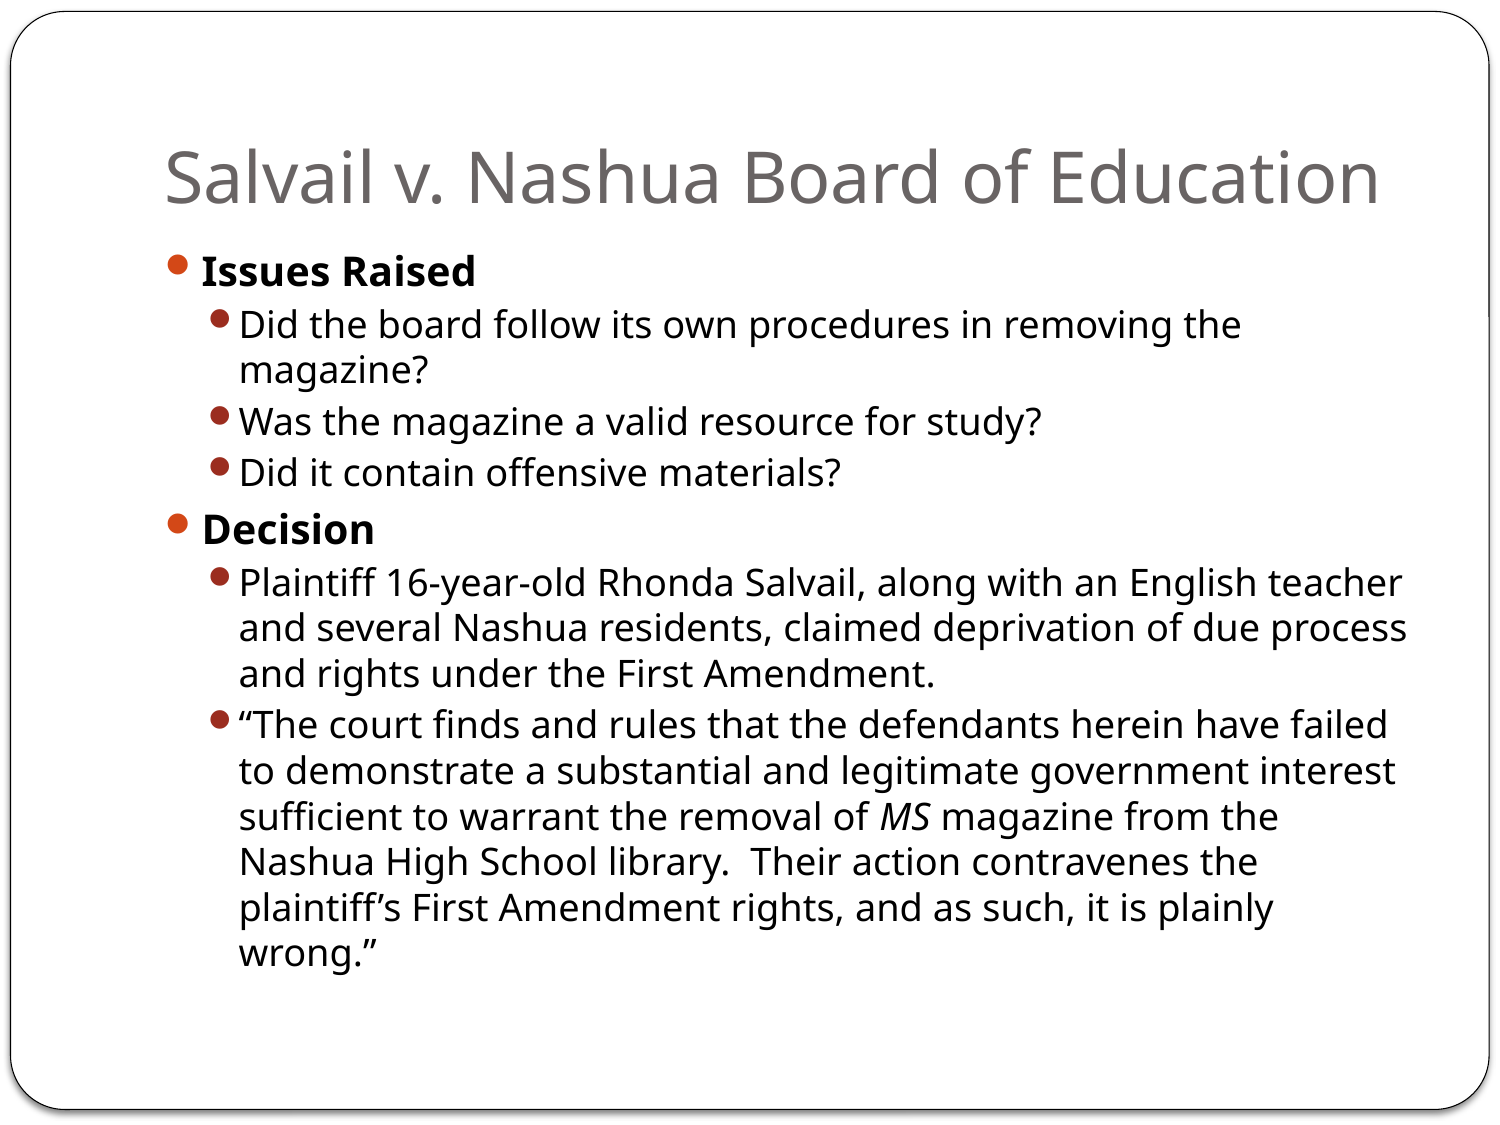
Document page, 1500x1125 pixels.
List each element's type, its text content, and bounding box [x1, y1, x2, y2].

title Salvail v. Nashua Board of Education [150, 45, 1425, 233]
list Issues Raised Did the board follow its own procedures in removing the magazine? Was the magazine a valid resource for study? Did it contain offensive materials? Decision Plaintiff 16-year-old Rhonda Salvail, along with an English teacher and several Nashua residents, claimed deprivation of due process and rights under the First Amendment. “The court finds and rules that the defendants herein have failed to demonstrate a substantial and legitimate government interest sufficient to warrant the removal of MS magazine from the Nashua High School library. Their action contravenes the plaintiff’s First Amendment rights, and as such, it is plainly wrong.” [150, 237, 1425, 988]
